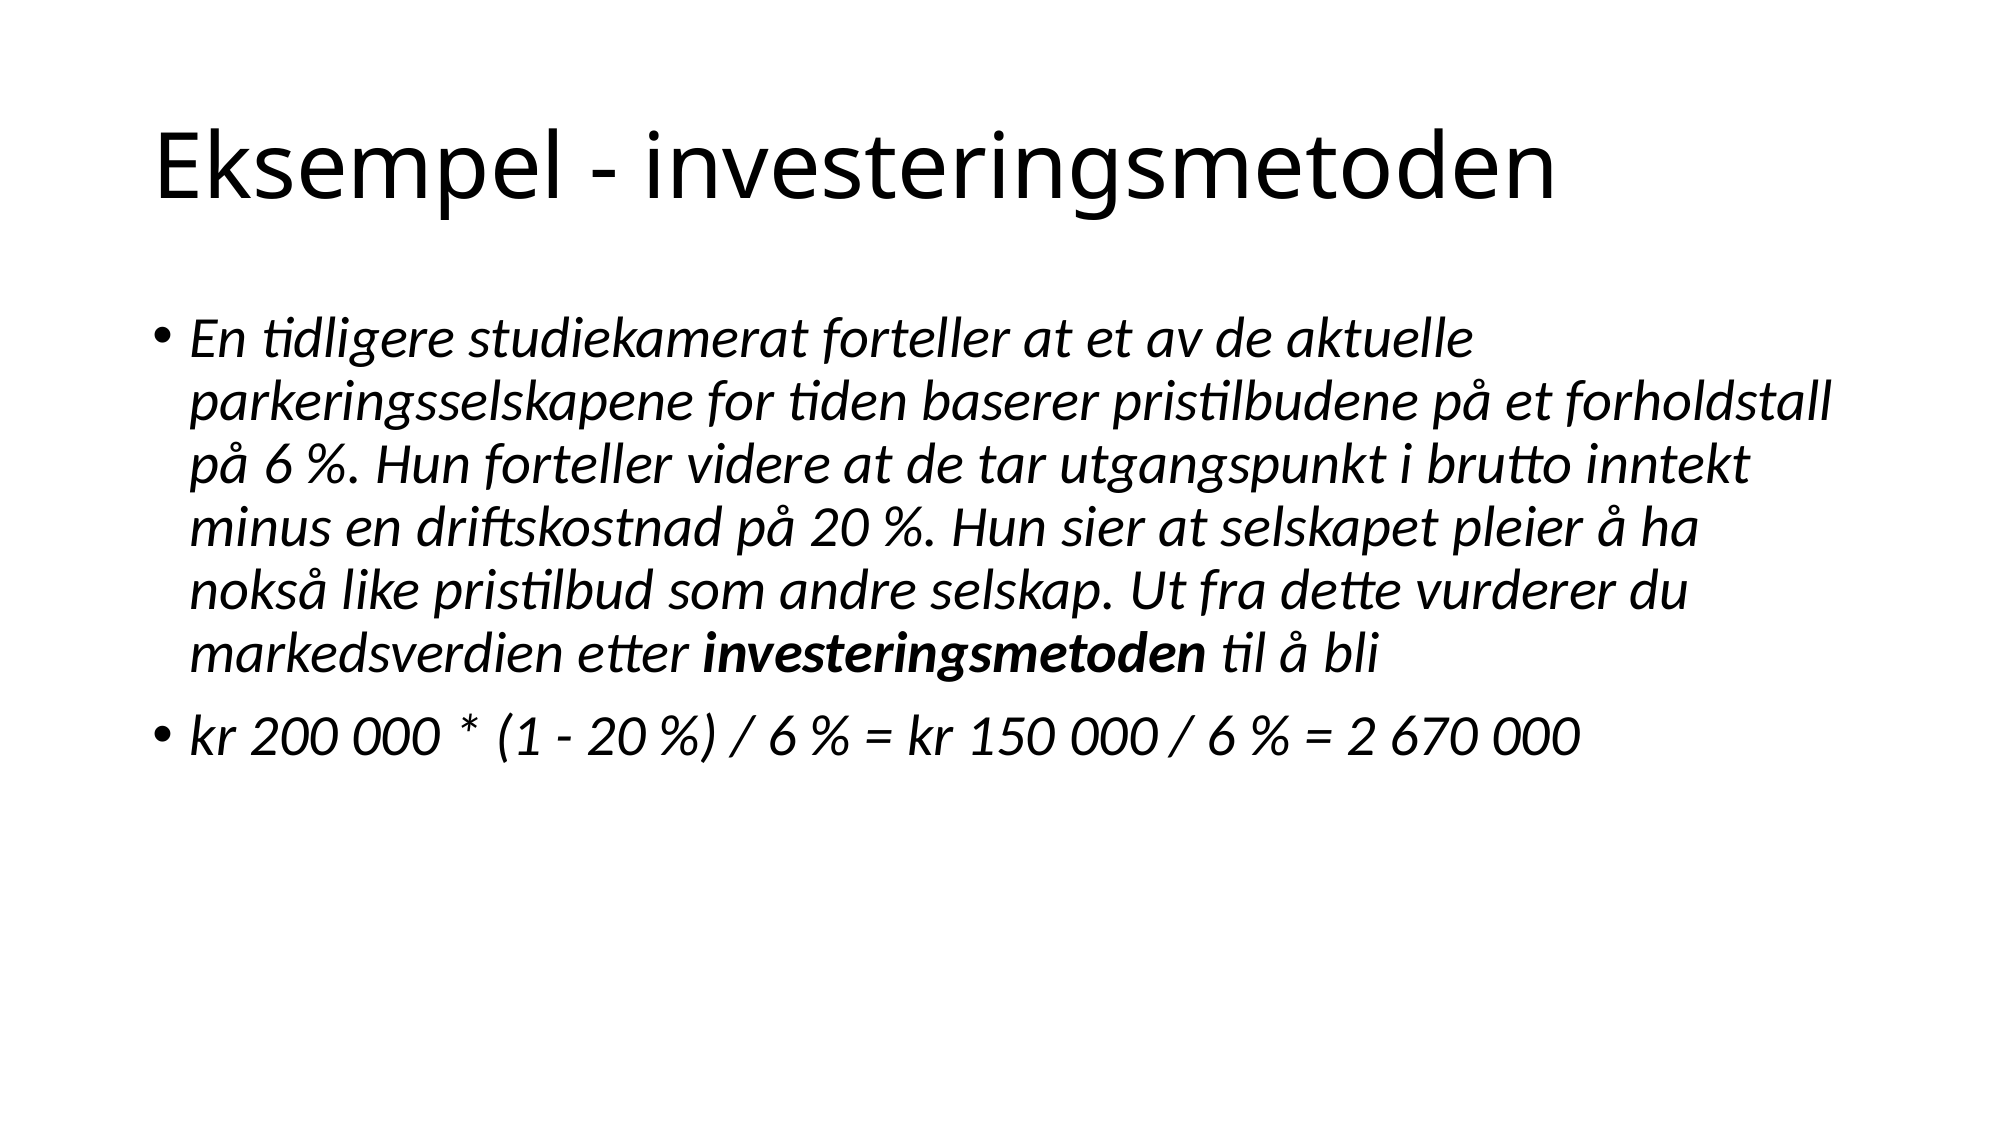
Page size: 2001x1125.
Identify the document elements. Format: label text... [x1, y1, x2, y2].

list En tidligere studiekamerat forteller at et av de aktuelle parkeringsselskapene for tiden baserer pristilbudene på et forholdstall på 6 %. Hun forteller videre at de tar utgangspunkt i brutto inntekt minus en driftskostnad på 20 %. Hun sier at selskapet pleier å ha nokså like pristilbud som andre selskap. Ut fra dette vurderer du markedsverdien etter investeringsmetoden til å bli kr 200 000 * (1 - 20 %) / 6 % = kr 150 000 / 6 % = 2 670 000 [137, 299, 1863, 1014]
title Eksempel - investeringsmetoden [137, 59, 1863, 278]
